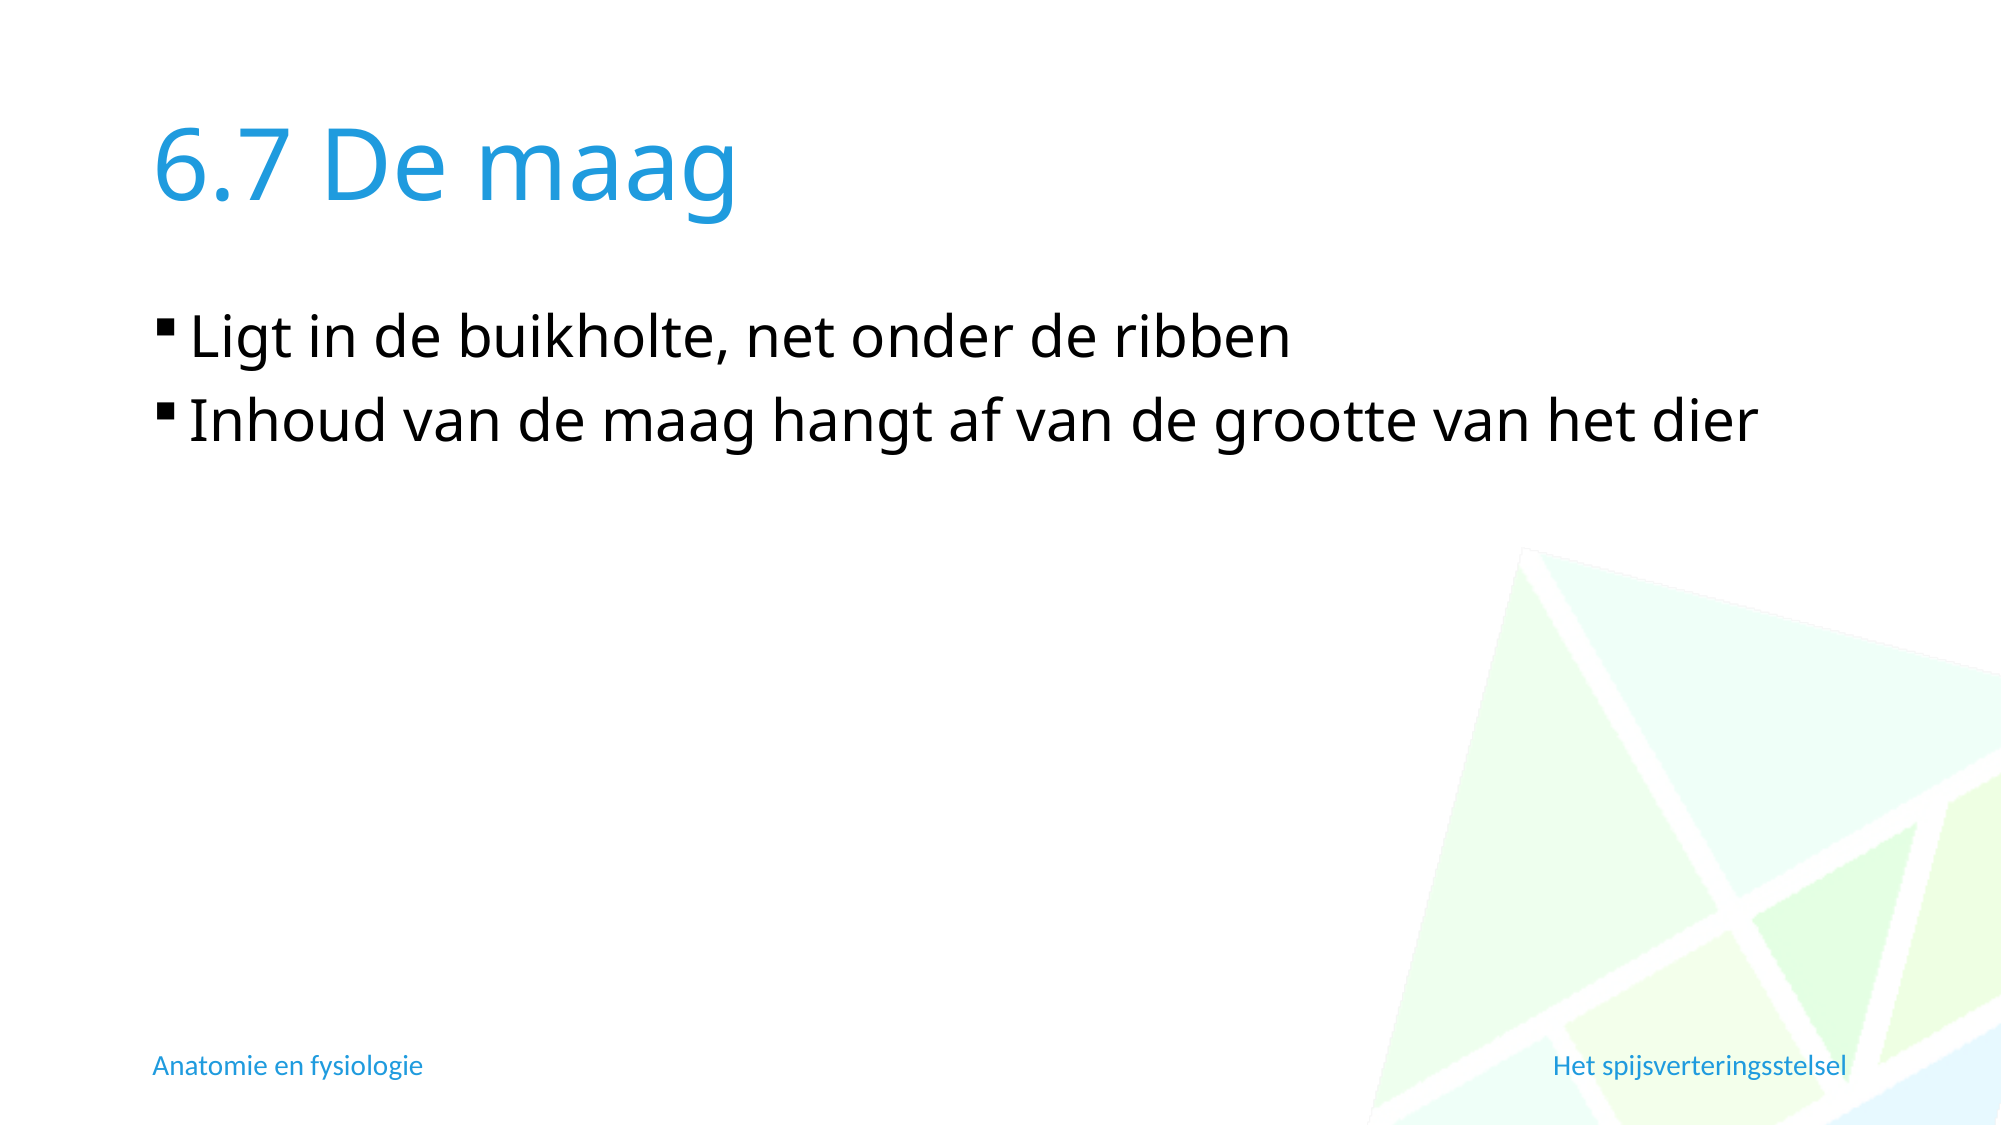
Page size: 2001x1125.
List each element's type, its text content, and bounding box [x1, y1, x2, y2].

list Anatomie en fysiologie [137, 1042, 588, 1103]
list Ligt in de buikholte, net onder de ribben Inhoud van de maag hangt af van de grootte van het dier [137, 299, 1863, 1014]
list Het spijsverteringsstelsel [1412, 1042, 1863, 1103]
title 6.7 De maag [137, 59, 1863, 278]
